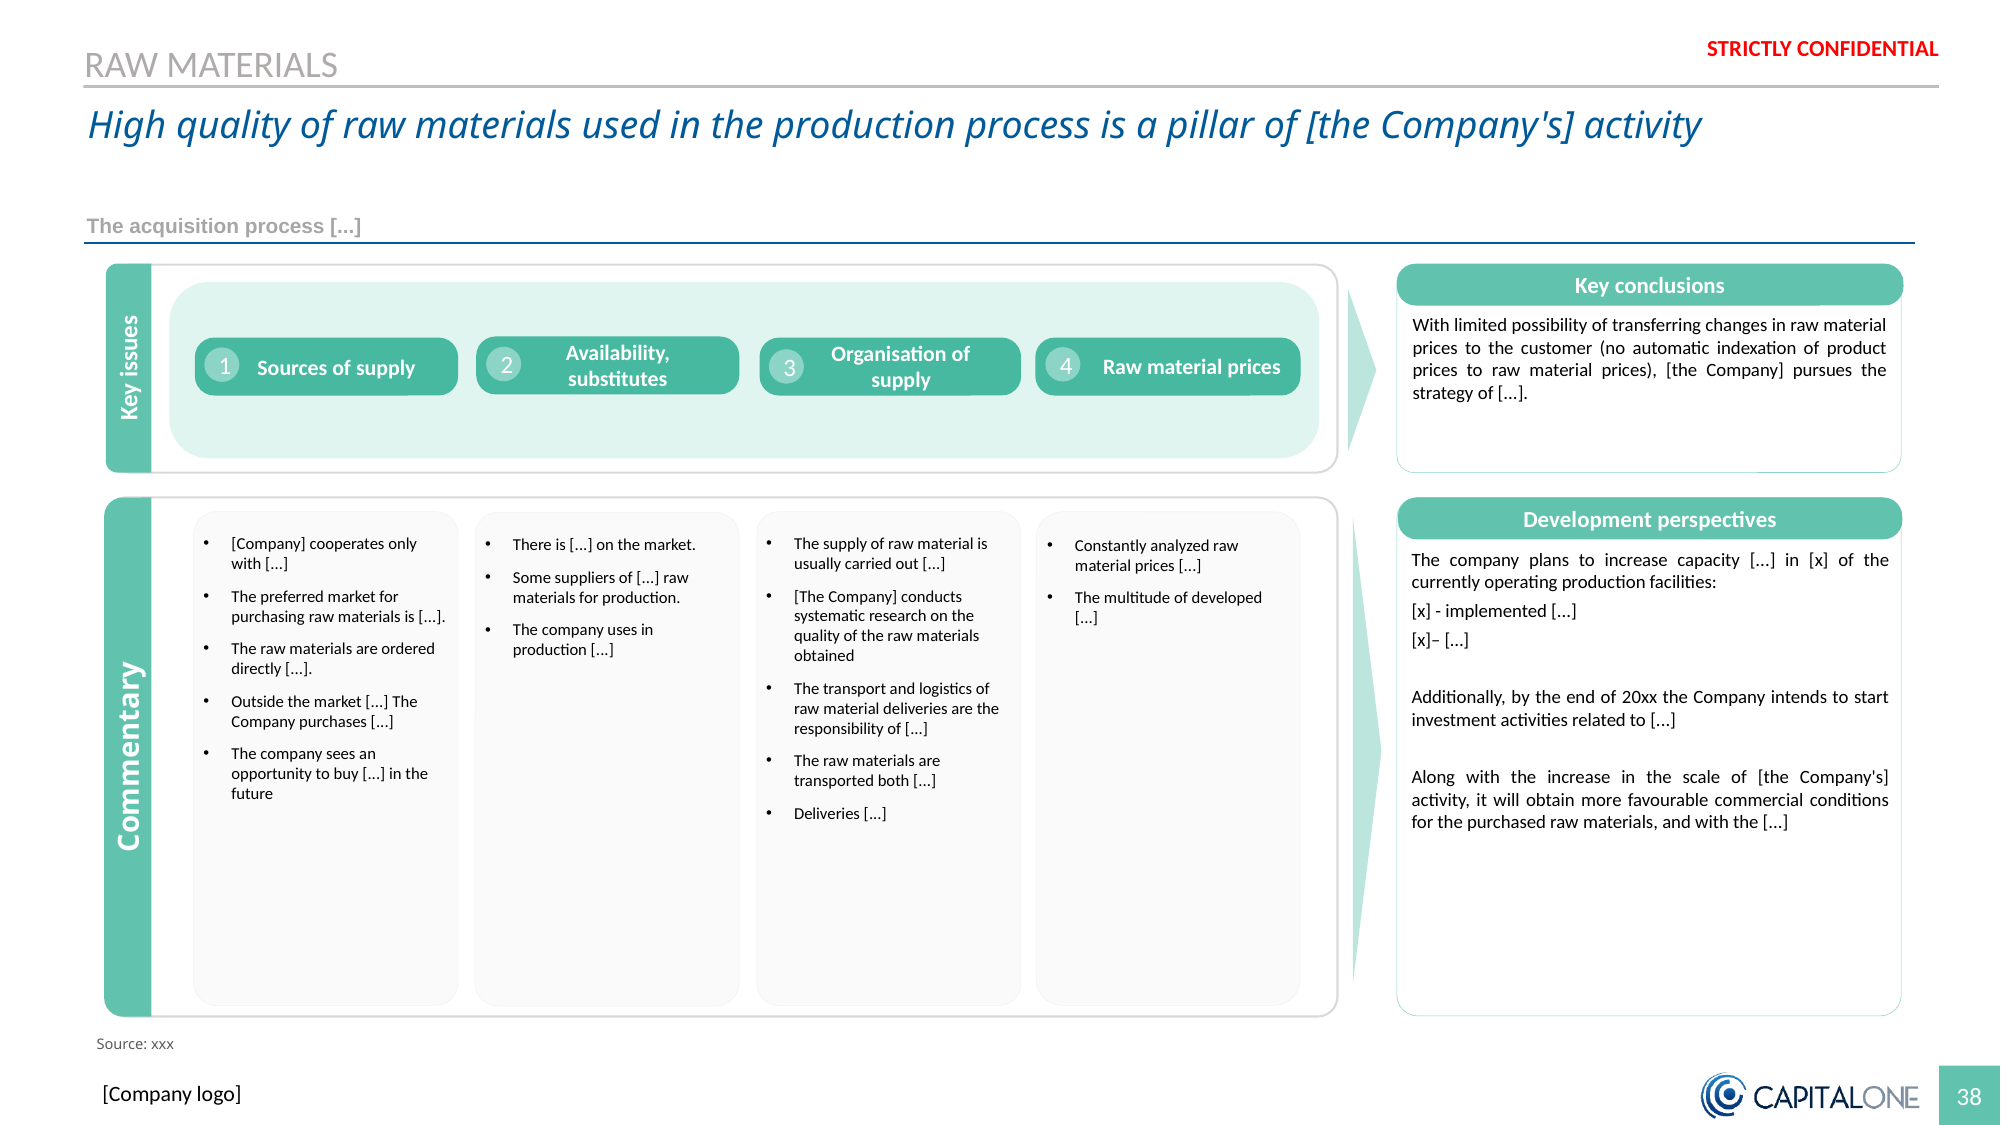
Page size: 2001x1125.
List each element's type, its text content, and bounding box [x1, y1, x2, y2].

text_box The company plans to increase capacity [...] in [x] of the currently operating production facilities: [x] - implemented [...] [x]– […] Additionally, by the end of 20xx the Company intends to start investment activities related to [...] Along with the increase in the scale of [the Company's] activity, it will obtain more favourable commercial conditions for the purchased raw materials, and with the [...] [1396, 540, 1904, 840]
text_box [193, 511, 1301, 1007]
text_box The acquisition process [...] [86, 204, 910, 242]
text_box Commentary [104, 497, 152, 1017]
text_box With limited possibility of transferring changes in raw material prices to the customer (no automatic indexation of product prices to raw material prices), [the Company] pursues the strategy of [...]. [1397, 305, 1902, 411]
text_box [1395, 288, 1903, 474]
text_box [1395, 516, 1903, 1017]
text_box [1351, 518, 1383, 984]
text_box High quality of raw materials used in the production process is a pillar of [the Company's] activity [87, 101, 1939, 147]
text_box [120, 496, 1339, 1018]
text_box [1346, 288, 1378, 453]
picture [1700, 1066, 1933, 1125]
text_box Key conclusions [1395, 262, 1905, 305]
text_box Key issues [105, 263, 152, 473]
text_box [194, 331, 1302, 403]
text_box RAW MATERIALS [69, 30, 1900, 70]
text_box [124, 263, 1339, 474]
text_box Development perspectives [1396, 496, 1904, 540]
text_box Source: xxx [81, 1029, 1454, 1065]
